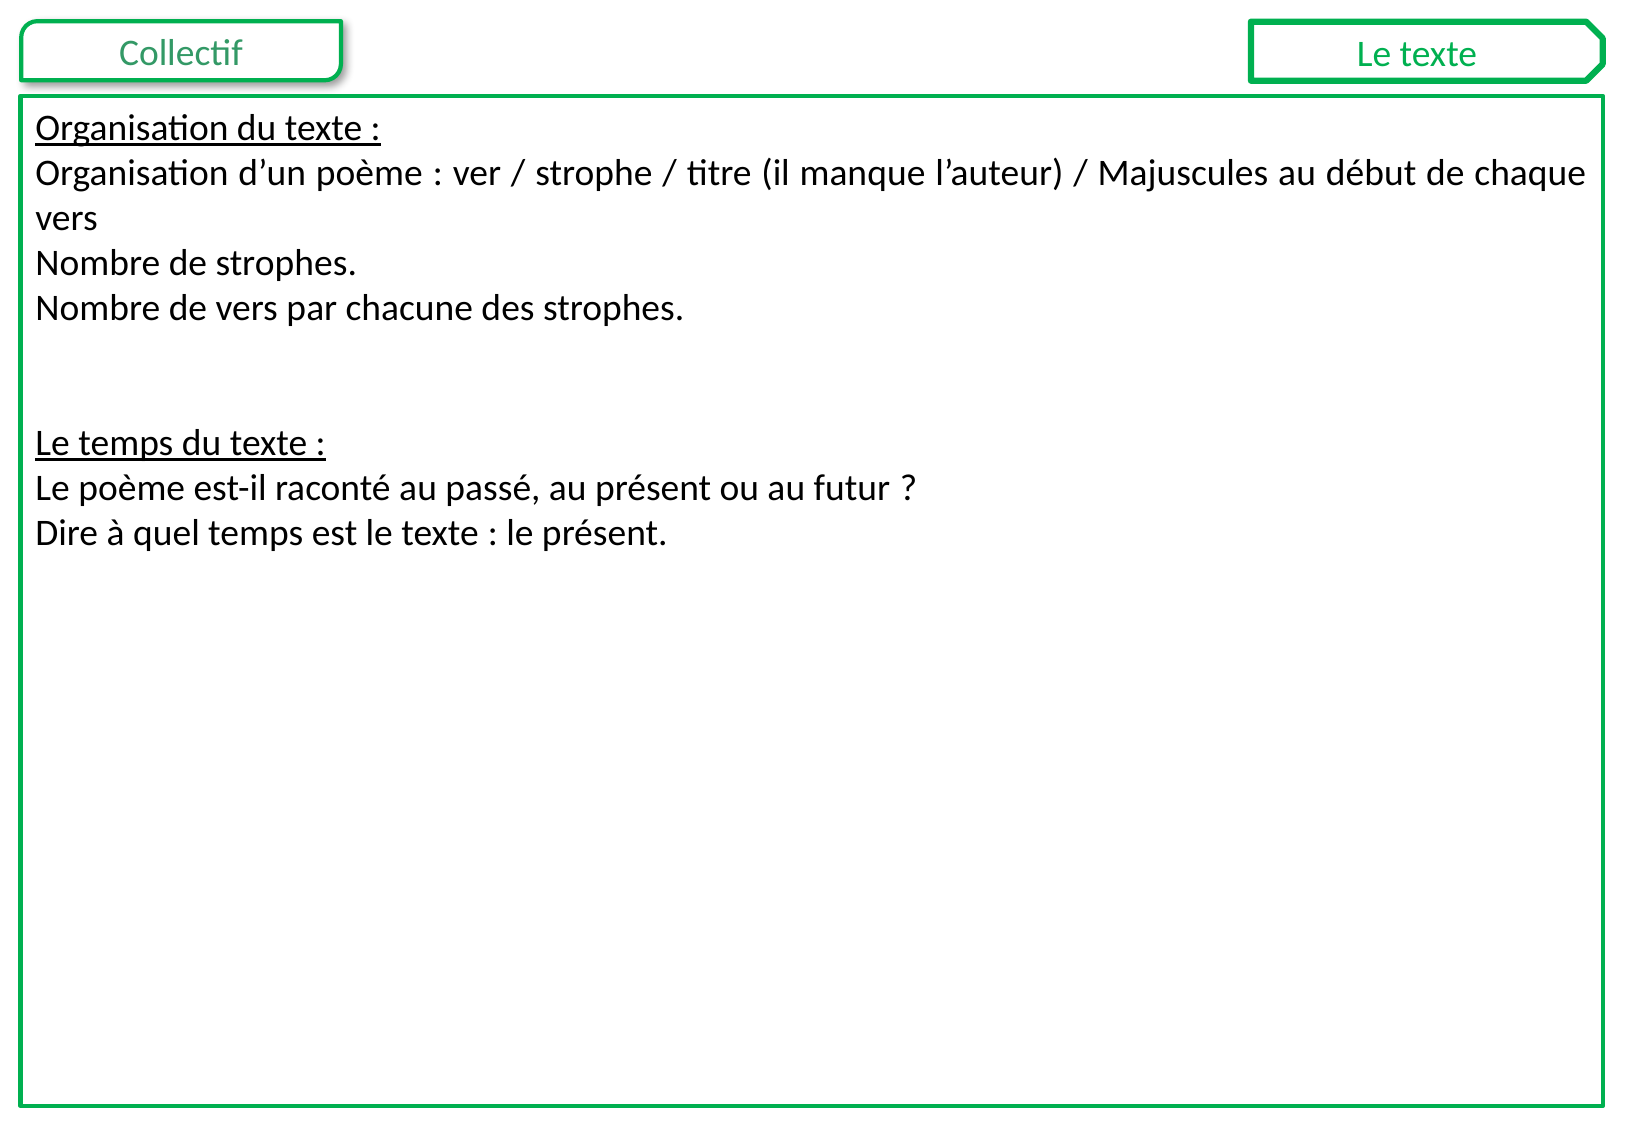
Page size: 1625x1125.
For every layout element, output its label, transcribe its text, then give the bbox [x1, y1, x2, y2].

list Le texte [1250, 21, 1584, 81]
list Organisation du texte : Organisation d’un poème : ver / strophe / titre (il manque l’auteur) / Majuscules au début de chaque vers Nombre de strophes. Nombre de vers par chacune des strophes. Le temps du texte : Le poème est-il raconté au passé, au présent ou au futur ? Dire à quel temps est le texte : le présent. [18, 94, 1605, 1108]
